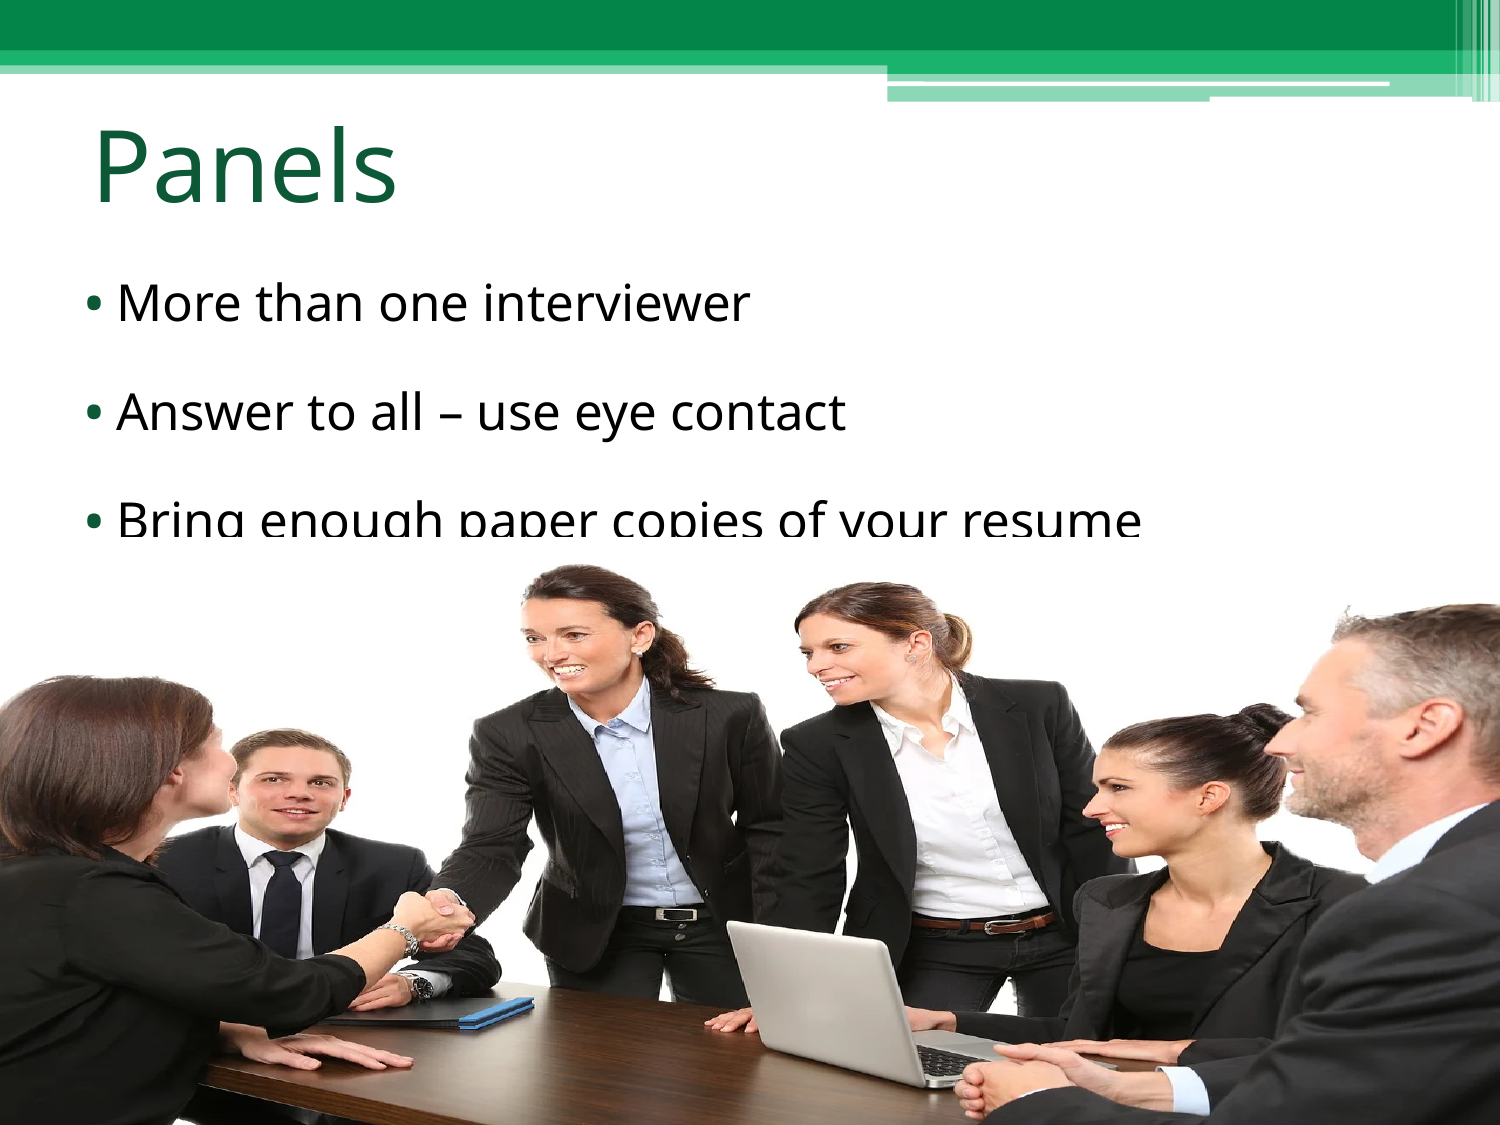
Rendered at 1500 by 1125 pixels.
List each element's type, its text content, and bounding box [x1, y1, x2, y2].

list More than one interviewer Answer to all – use eye contact Bring enough paper copies of your resume [56, 232, 1468, 537]
title Panels [76, 87, 1448, 238]
picture [0, 537, 1500, 1125]
